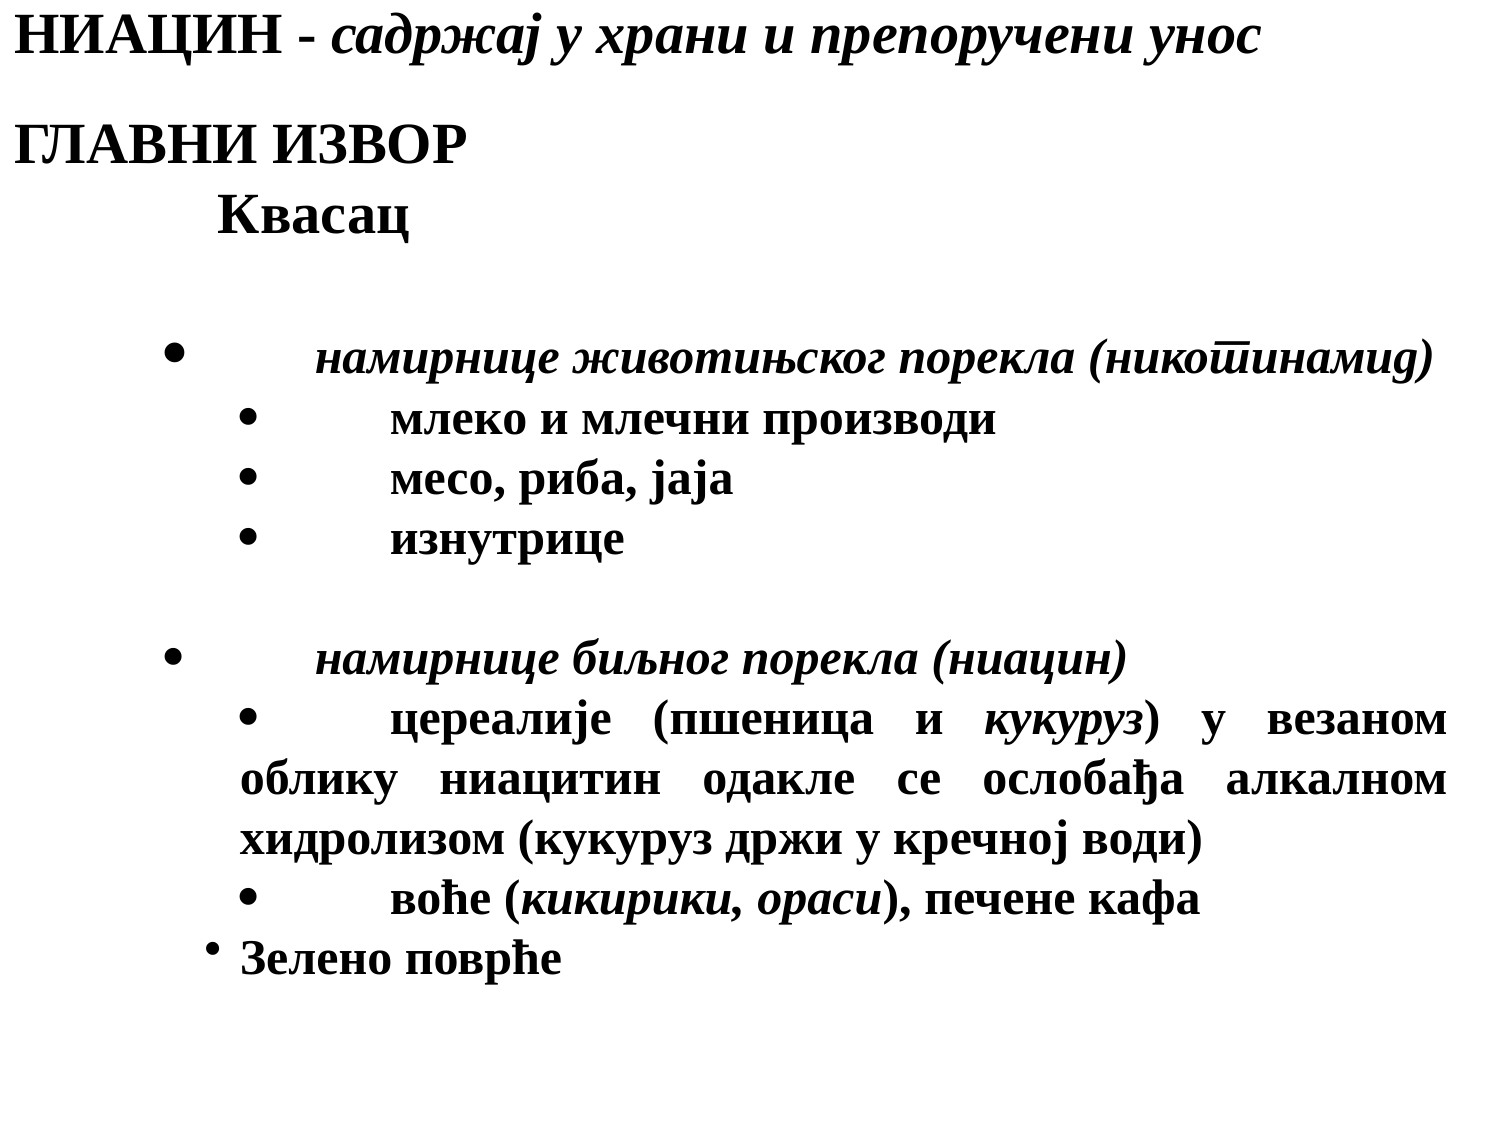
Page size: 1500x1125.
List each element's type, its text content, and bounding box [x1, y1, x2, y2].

text_box НИАЦИН - садржај у храни и препоручени унос ГЛАВНИ ИЗВОР Квасац · намирнице животињског порекла (никотинамид) · млеко и млечни производи · месо, риба, јаја · изнутрице · намирнице биљног порекла (ниацин) · цереалије (пшеница и кукуруз) у везаном облику ниацитин одакле се ослобађа алкалном хидролизом (кукуруз држи у кречној води) · воће (кикирики, ораси), печене кафа Зелено поврће [0, 0, 1463, 1053]
